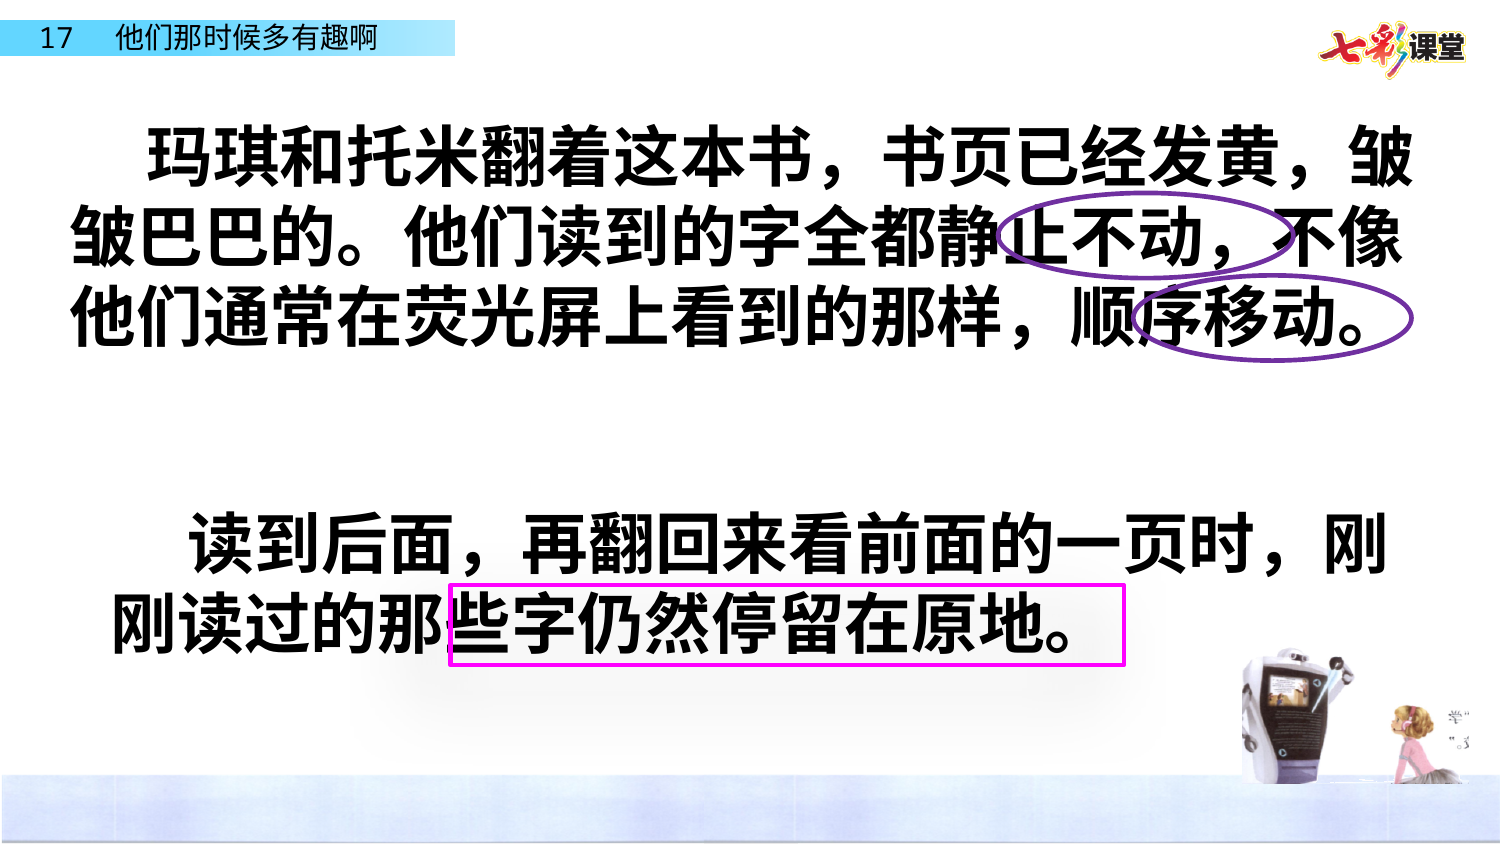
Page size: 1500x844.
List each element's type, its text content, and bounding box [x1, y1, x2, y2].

text_box [448, 583, 1126, 667]
text_box 读到后面，再翻回来看前面的一页时，刚刚读过的那些字仍然停留在原地。 [96, 494, 1412, 670]
text_box [995, 190, 1296, 281]
picture [0, 639, 1500, 844]
text_box [1131, 273, 1414, 363]
text_box 玛琪和托米翻着这本书，书页已经发黄，皱皱巴巴的。他们读到的字全都静止不动，不像他们通常在荧光屏上看到的那样，顺序移动。 [54, 107, 1447, 362]
picture [1316, 20, 1468, 80]
